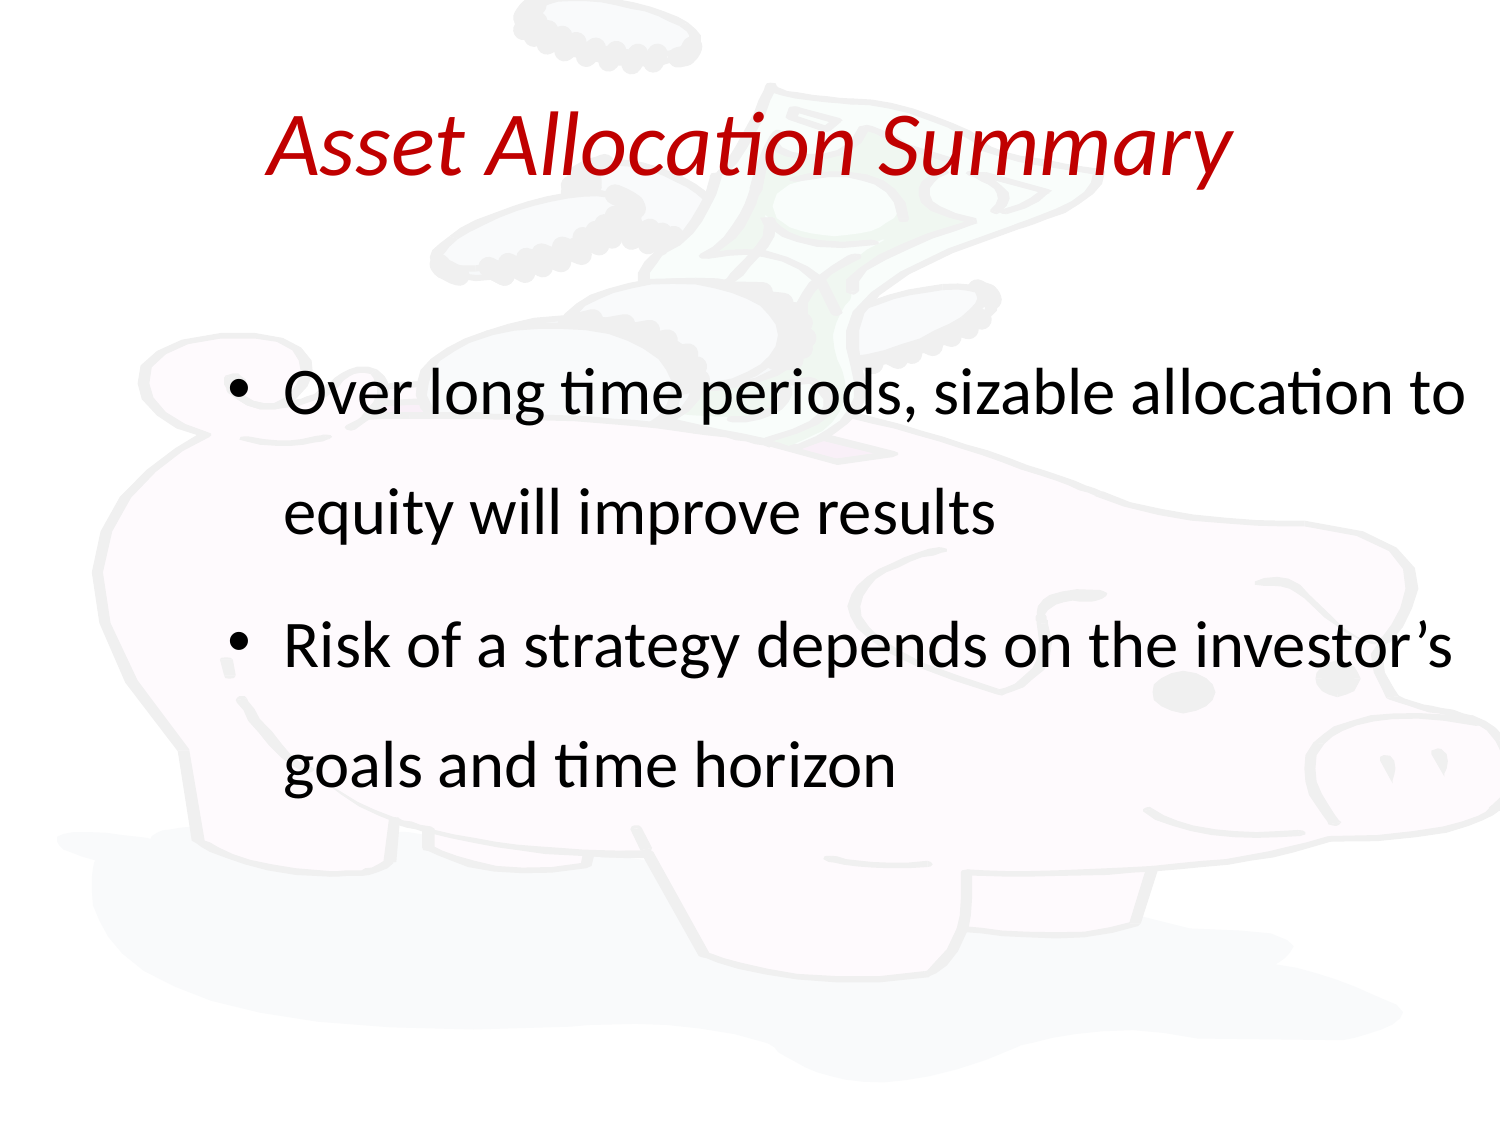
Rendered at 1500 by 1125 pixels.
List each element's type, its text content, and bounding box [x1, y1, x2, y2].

title Asset Allocation Summary [75, 45, 1425, 233]
list Over long time periods, sizable allocation to equity will improve results Risk of a strategy depends on the investor’s goals and time horizon [212, 299, 1488, 975]
